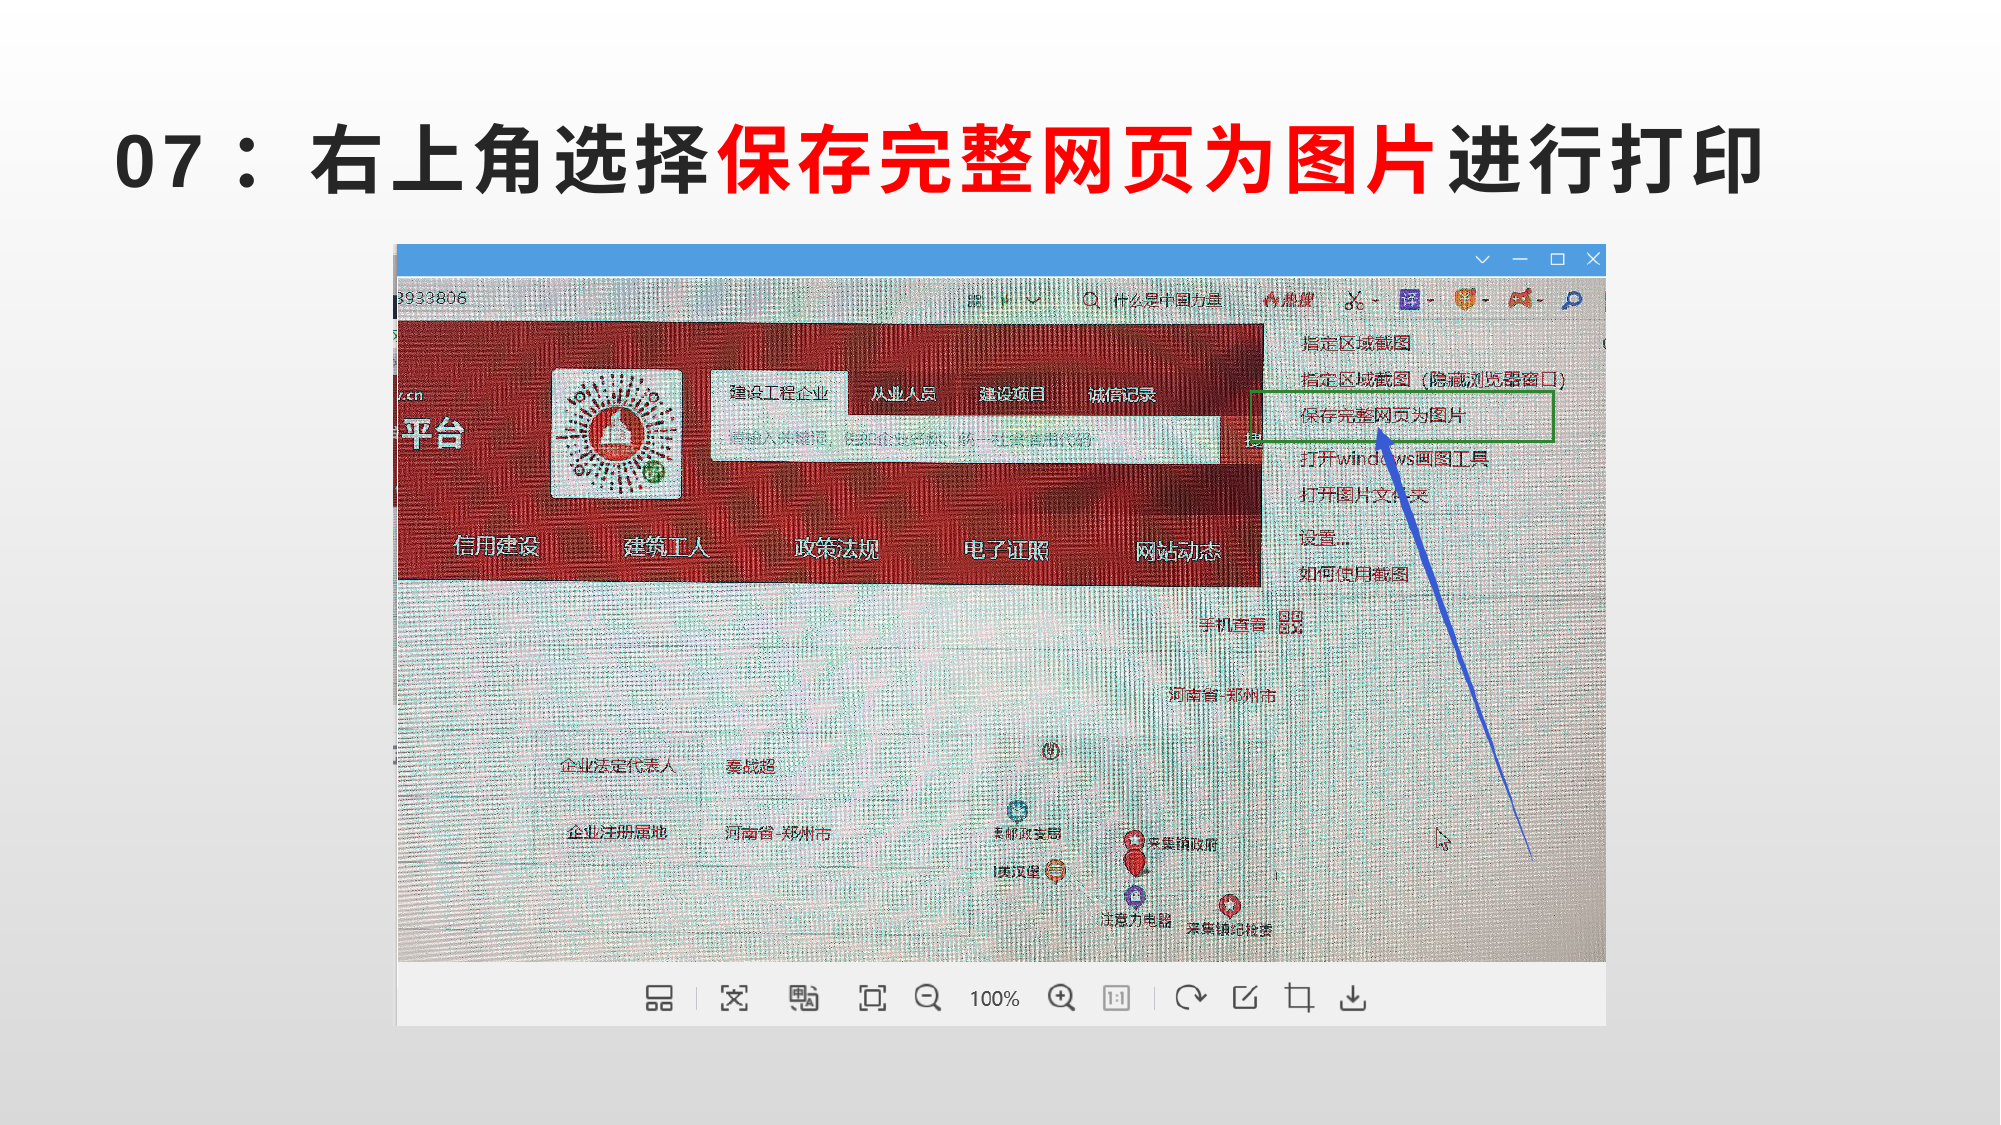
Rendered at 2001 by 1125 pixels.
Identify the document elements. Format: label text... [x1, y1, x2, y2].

title 07：右上角选择保存完整网页为图片进行打印 [99, 99, 1900, 216]
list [393, 244, 1606, 1026]
